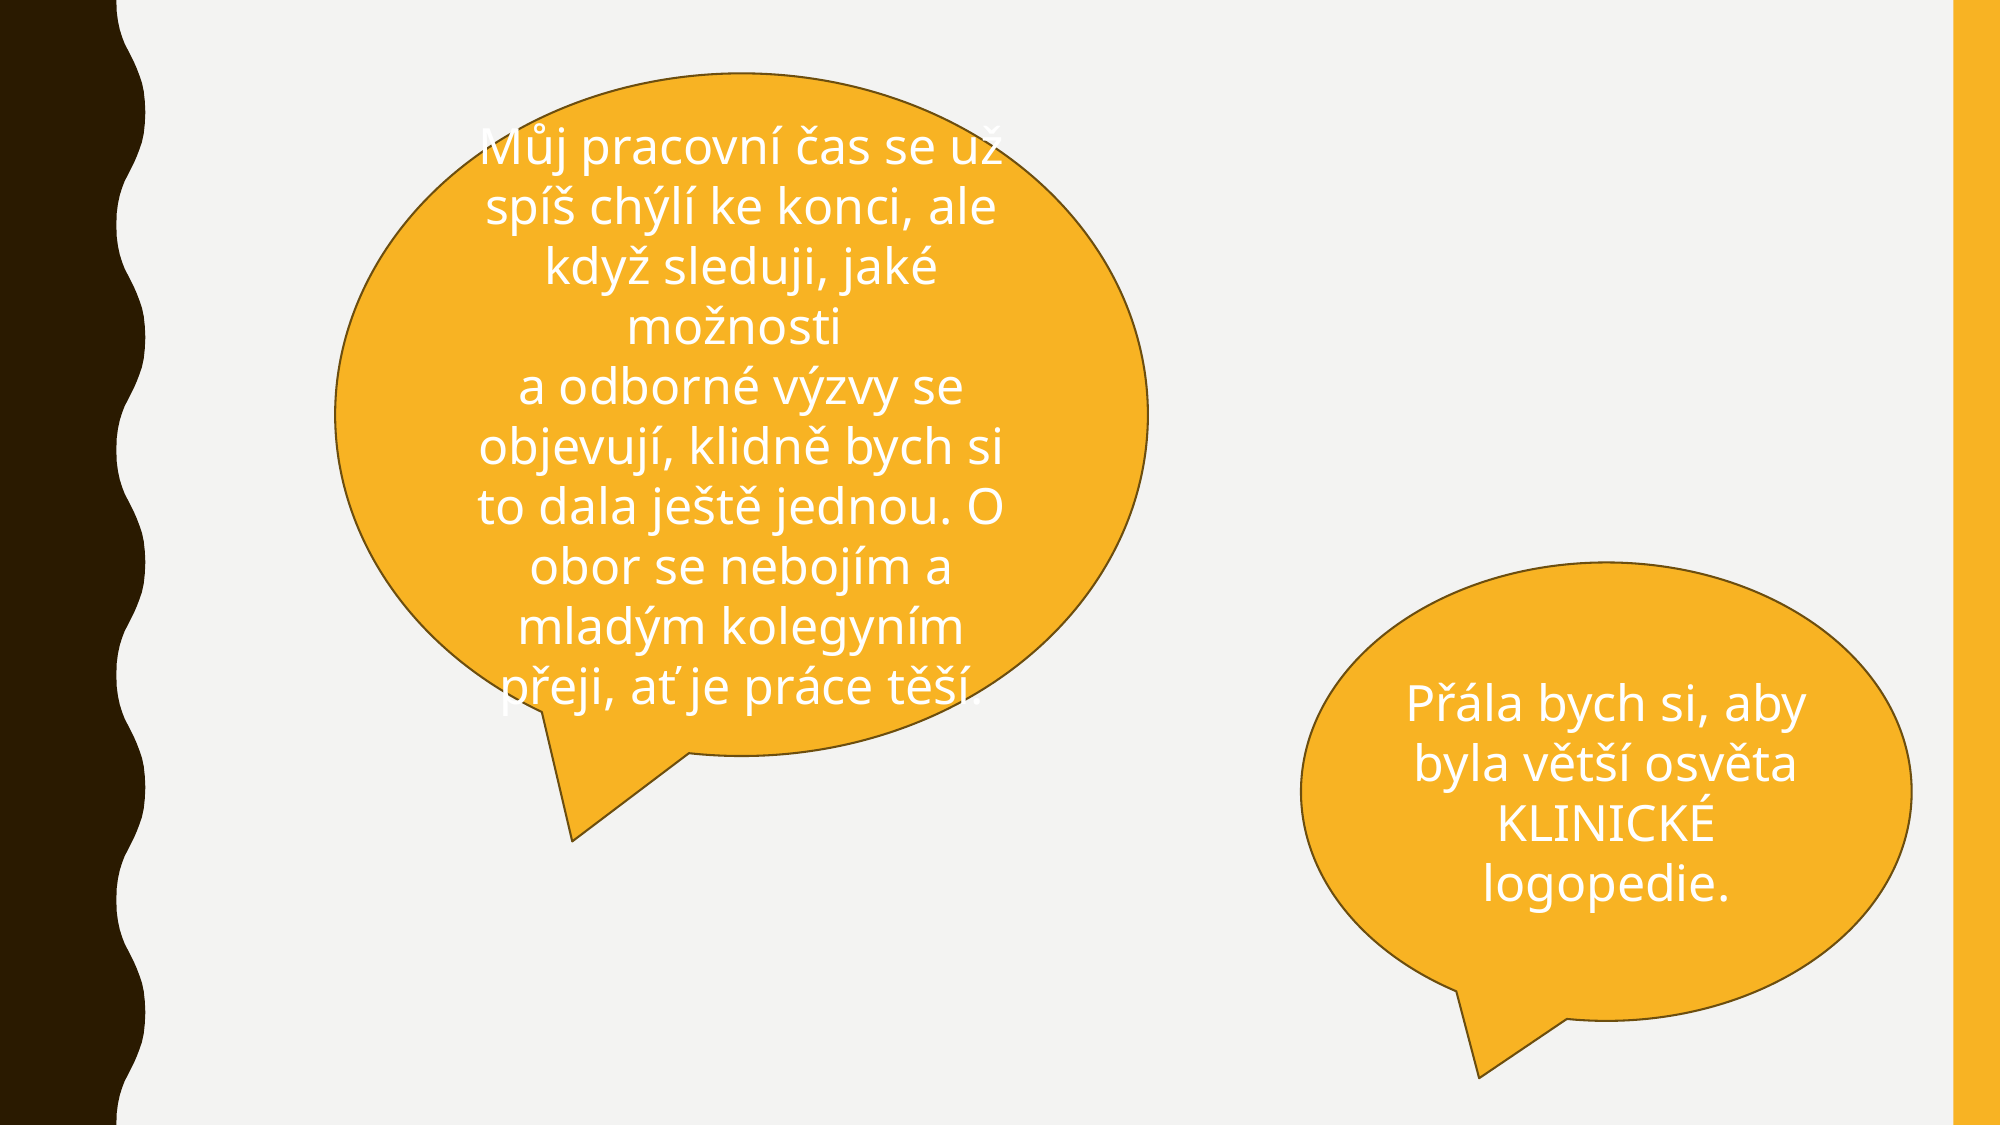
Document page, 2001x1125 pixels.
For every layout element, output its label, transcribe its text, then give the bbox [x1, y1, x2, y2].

text_box Můj pracovní čas se už spíš chýlí ke konci, ale když sleduji, jaké možnosti a odborné výzvy se objevují, klidně bych si to dala ještě jednou. O obor se nebojím a mladým kolegyním přeji, ať je práce těší. [334, 72, 1149, 843]
text_box Přála bych si, aby byla větší osvěta KLINICKÉ logopedie. [1299, 561, 1913, 1080]
